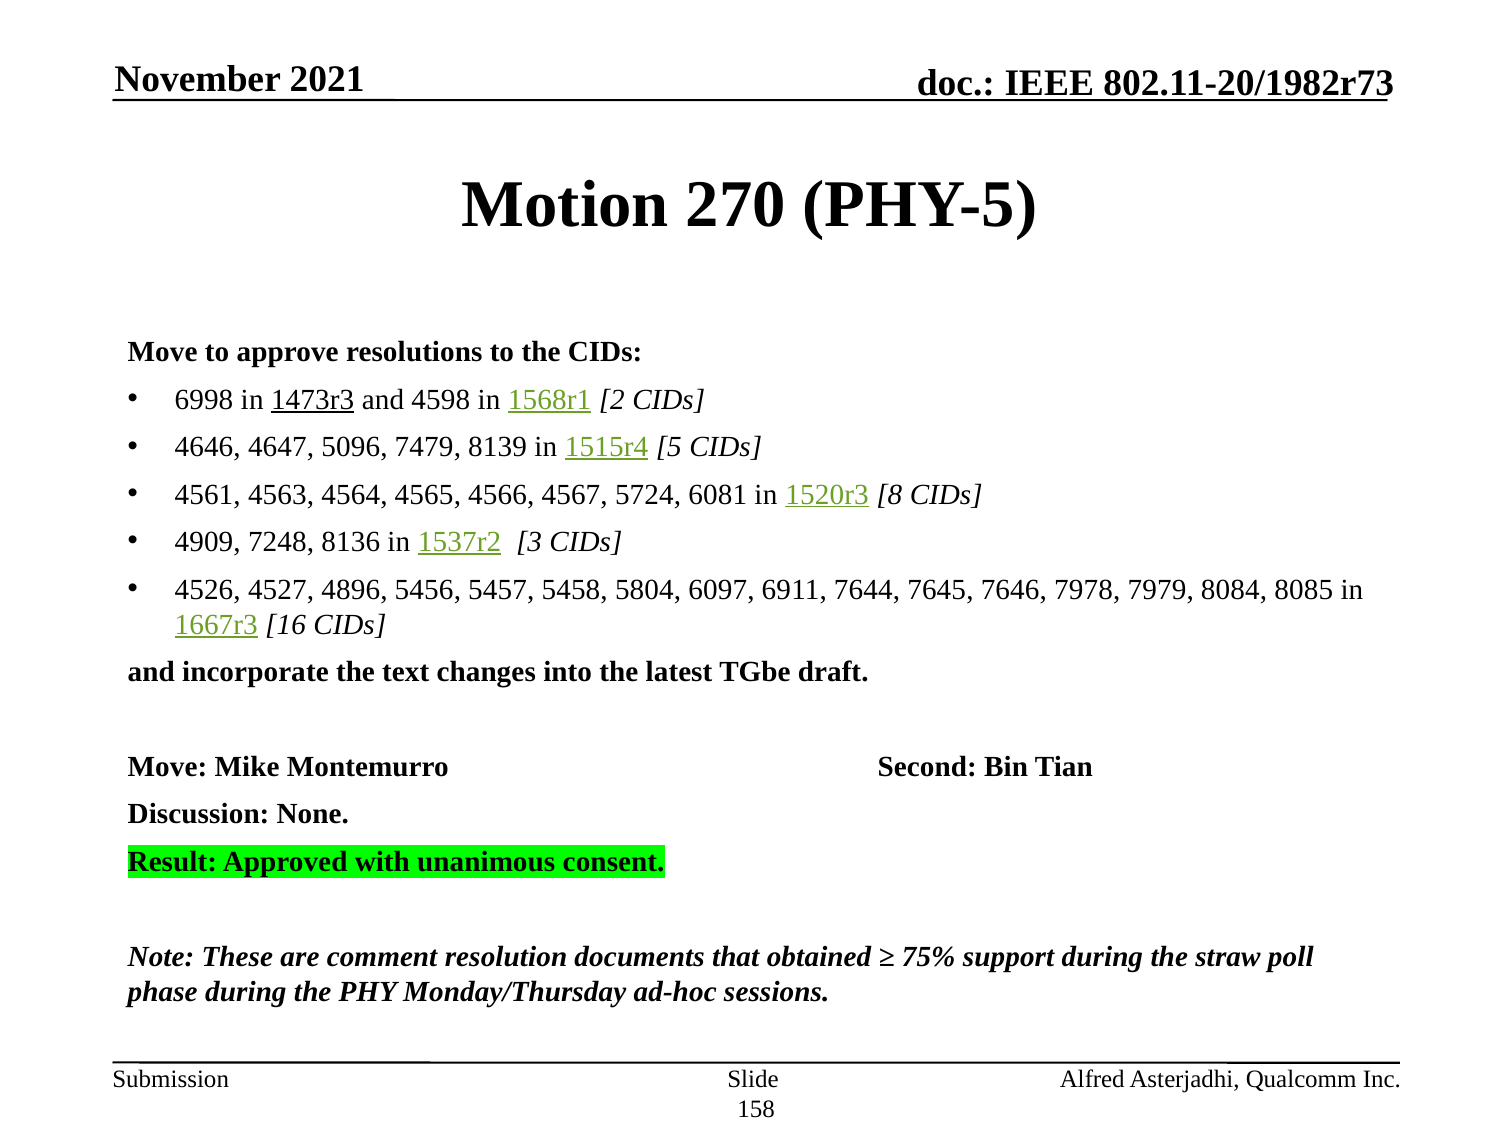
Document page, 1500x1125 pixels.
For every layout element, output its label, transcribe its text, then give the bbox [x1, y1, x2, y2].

slide_number Slide 158 [712, 1061, 800, 1123]
title Motion 270 (PHY-5) [112, 112, 1388, 288]
footer Alfred Asterjadhi, Qualcomm Inc. [878, 1061, 1402, 1093]
list Move to approve resolutions to the CIDs: 6998 in 1473r3 and 4598 in 1568r1 [2 CIDs] 4646, 4647, 5096, 7479, 8139 in 1515r4 [5 CIDs] 4561, 4563, 4564, 4565, 4566, 4567, 5724, 6081 in 1520r3 [8 CIDs] 4909, 7248, 8136 in 1537r2 [3 CIDs] 4526, 4527, 4896, 5456, 5457, 5458, 5804, 6097, 6911, 7644, 7645, 7646, 7978, 7979, 8084, 8085 in 1667r3 [16 CIDs] and incorporate the text changes into the latest TGbe draft. Move: Mike Montemurro Second: Bin Tian Discussion: None. Result: Approved with unanimous consent. Note: These are comment resolution documents that obtained ≥ 75% support during the straw poll phase during the PHY Monday/Thursday ad-hoc sessions. [112, 324, 1388, 1063]
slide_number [114, 54, 423, 100]
